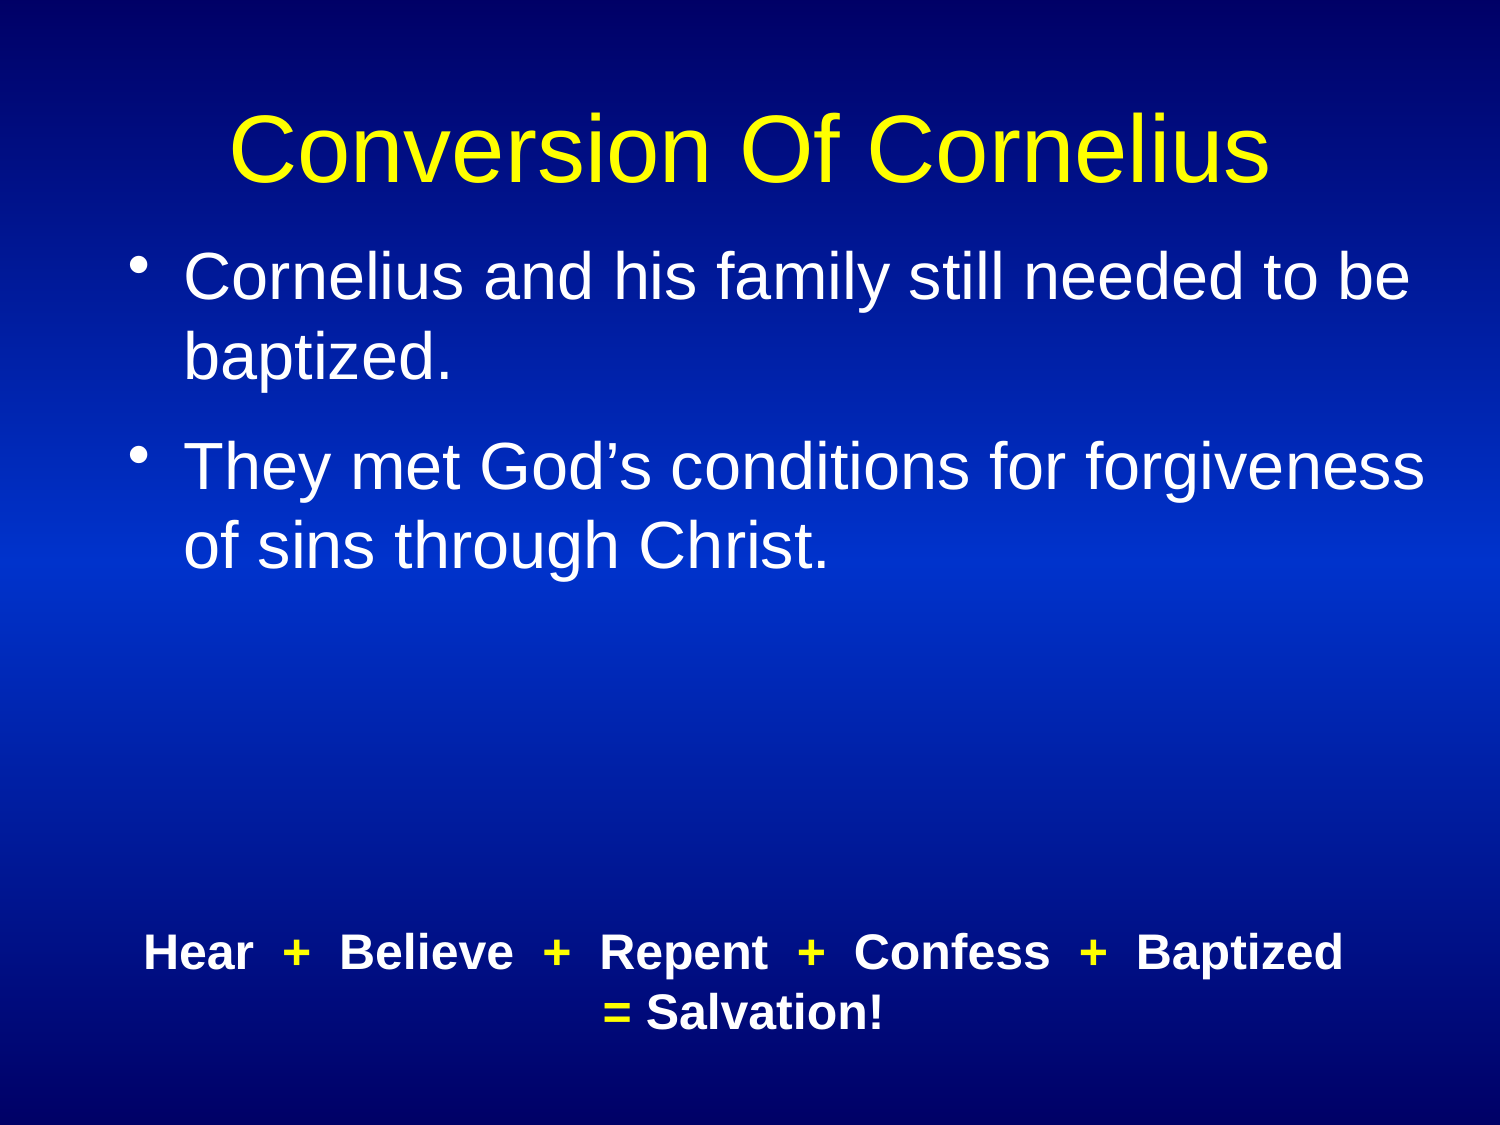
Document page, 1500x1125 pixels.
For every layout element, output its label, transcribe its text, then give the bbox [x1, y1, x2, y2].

text_box Hear + Believe + Repent + Confess + Baptized = Salvation! [125, 912, 1363, 1048]
title Conversion Of Cornelius [37, 50, 1463, 238]
list Cornelius and his family still needed to be baptized. They met God’s conditions for forgiveness of sins through Christ. [112, 224, 1463, 800]
